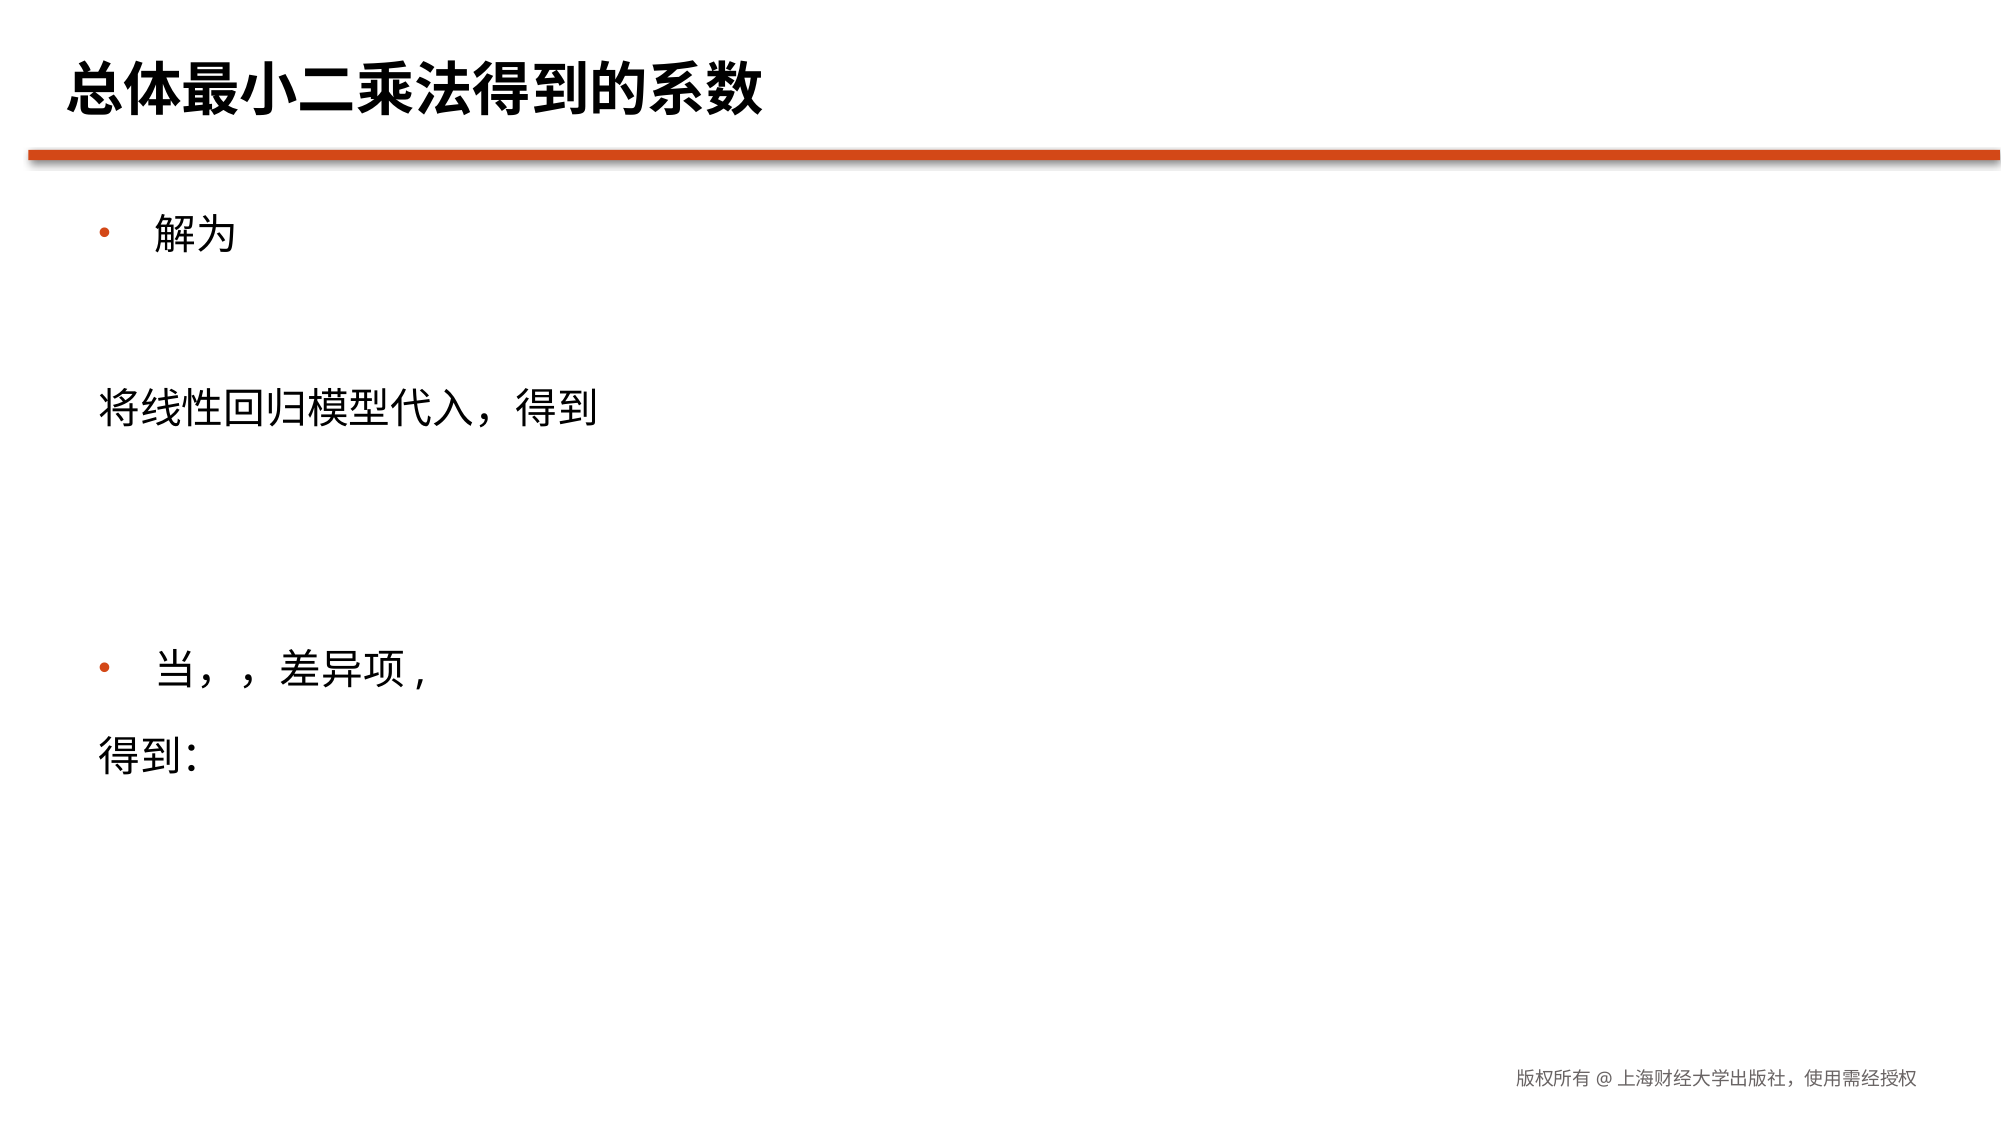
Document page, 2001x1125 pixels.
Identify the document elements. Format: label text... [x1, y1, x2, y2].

title 总体最小二乘法得到的系数 [50, 50, 1825, 138]
footer 版权所有@上海财经大学出版社，使用需经授权 [1483, 1046, 1950, 1109]
